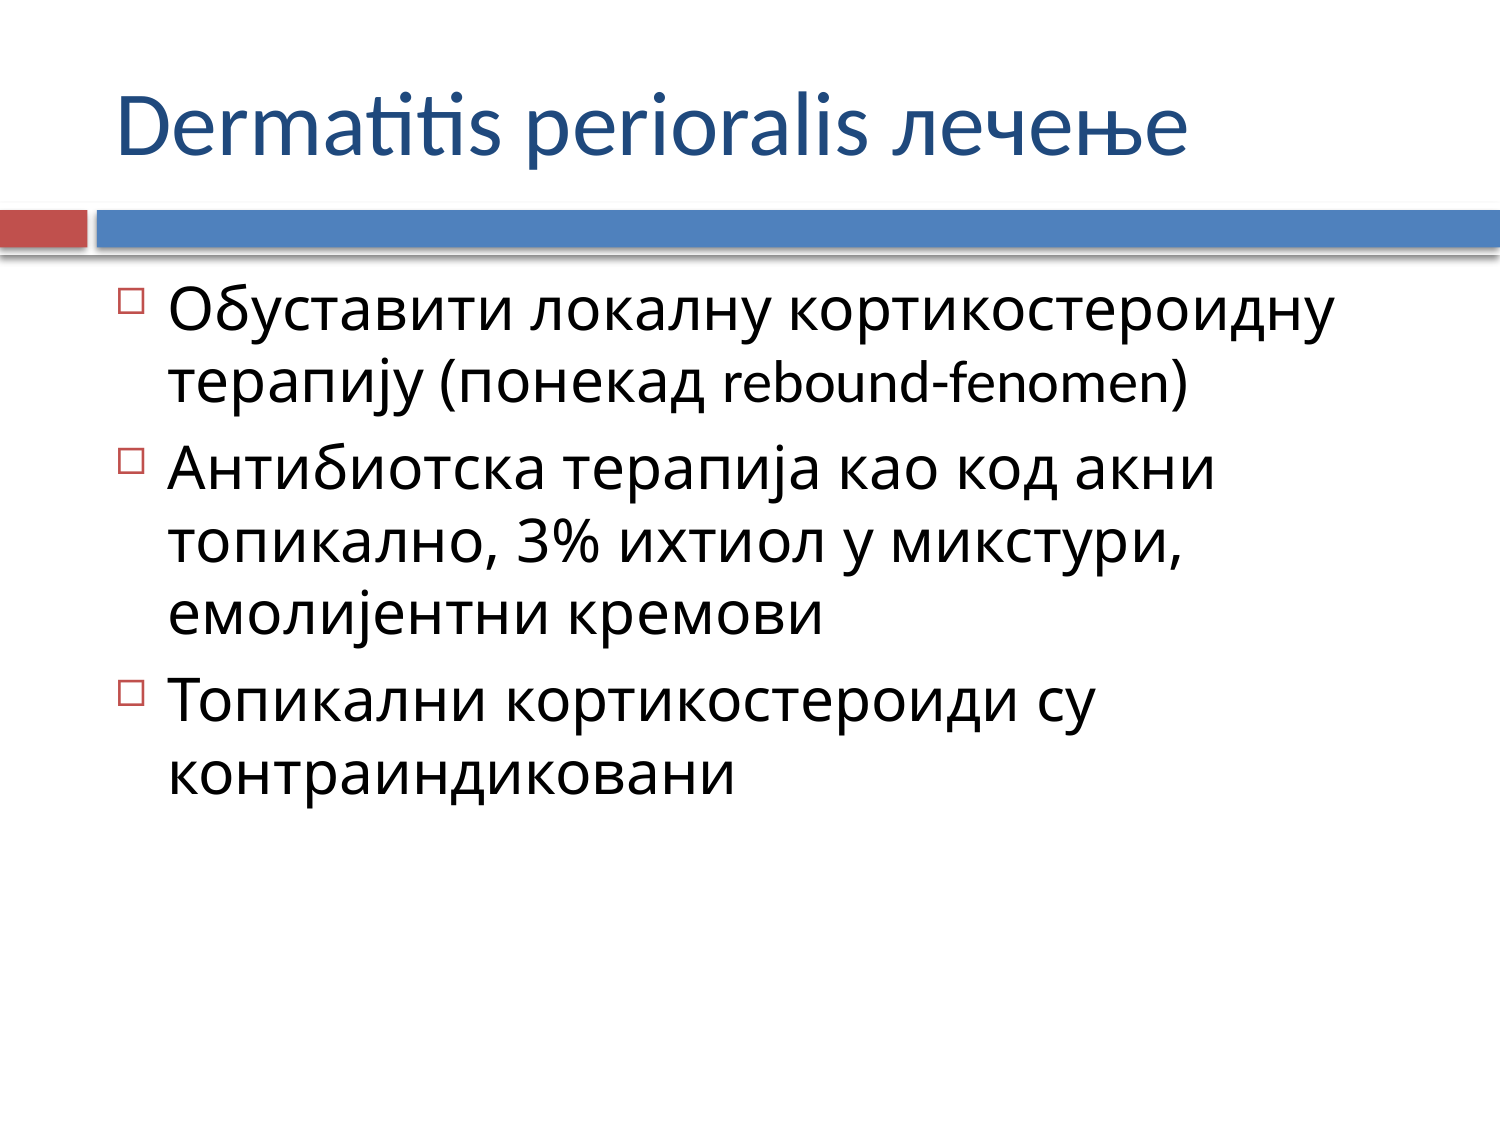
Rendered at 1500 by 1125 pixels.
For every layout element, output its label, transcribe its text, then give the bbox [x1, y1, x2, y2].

list Обуставити локалну кортикостероидну терапију (понекад rebound-fenomen) Антибиотска терапија као код акни топикално, 3% ихтиол у микстури, емолијентни кремови Топикални кортикостероиди су контраиндиковани [100, 262, 1438, 1000]
title Dermatitis perioralis лечење [100, 37, 1438, 200]
